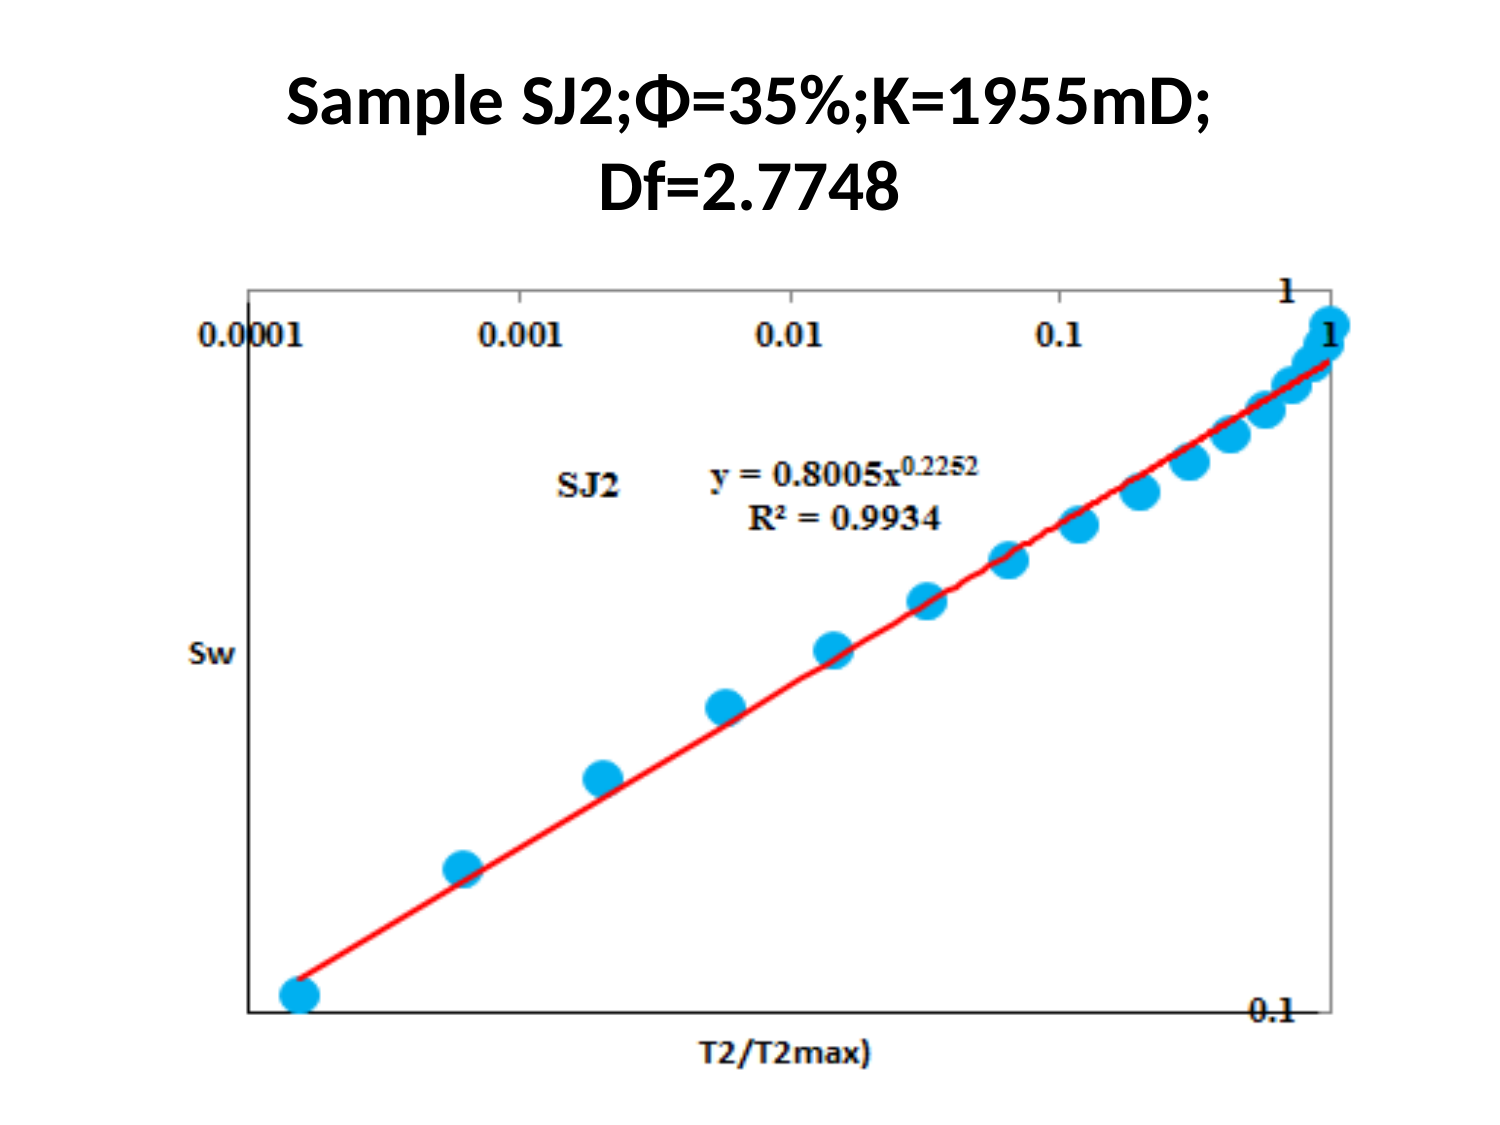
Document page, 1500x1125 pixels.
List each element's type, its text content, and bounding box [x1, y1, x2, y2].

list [137, 249, 1383, 1108]
title Sample SJ2;Φ=35%;K=1955mD; Df=2.7748 [75, 45, 1425, 233]
